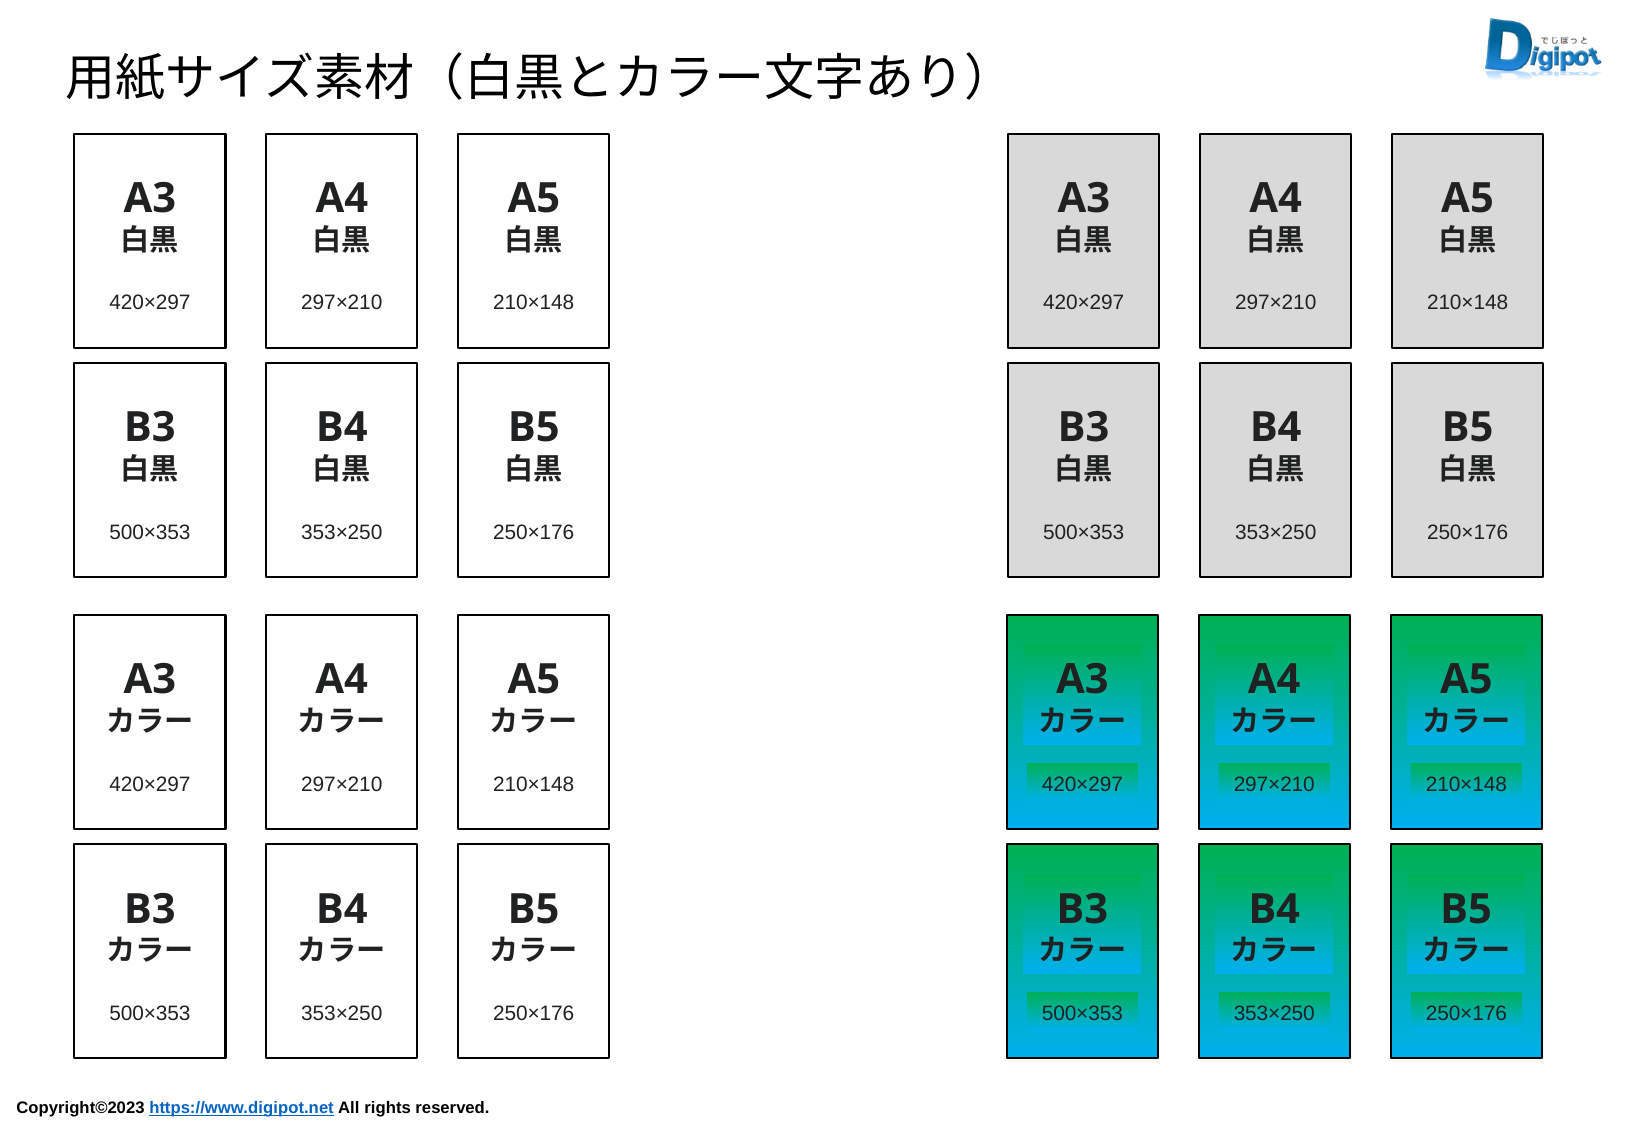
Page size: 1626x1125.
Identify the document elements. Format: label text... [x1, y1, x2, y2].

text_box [266, 134, 418, 349]
text_box 用紙サイズ素材（白黒とカラー文字あり） [50, 38, 1030, 113]
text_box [266, 363, 418, 578]
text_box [458, 134, 610, 349]
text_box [1006, 844, 1159, 1059]
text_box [74, 363, 226, 578]
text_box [458, 615, 610, 830]
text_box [1199, 363, 1352, 578]
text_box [266, 844, 418, 1059]
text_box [1390, 615, 1543, 830]
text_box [1199, 134, 1352, 349]
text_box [1198, 844, 1351, 1059]
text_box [266, 615, 418, 830]
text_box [458, 363, 610, 578]
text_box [74, 134, 226, 349]
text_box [1007, 363, 1160, 578]
picture [1485, 18, 1602, 82]
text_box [1198, 615, 1351, 830]
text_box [1006, 615, 1159, 830]
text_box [74, 615, 226, 830]
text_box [74, 844, 226, 1059]
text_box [1391, 363, 1544, 578]
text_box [1391, 134, 1544, 349]
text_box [458, 844, 610, 1059]
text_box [1390, 844, 1543, 1059]
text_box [1007, 134, 1160, 349]
